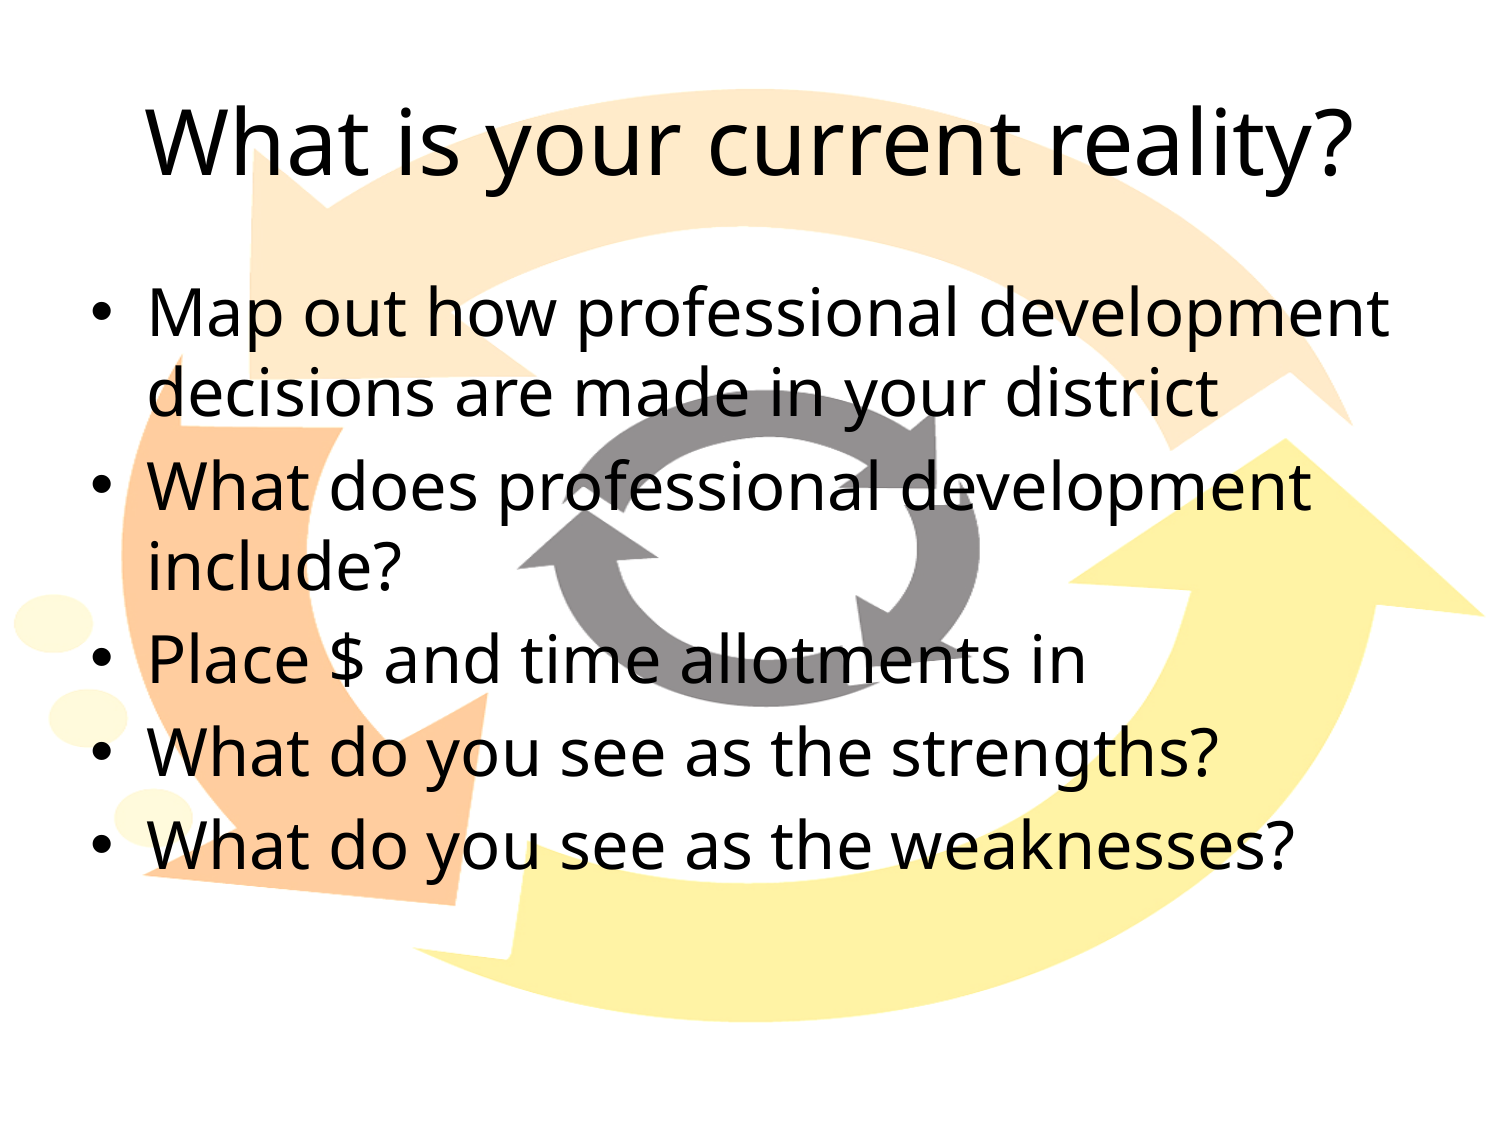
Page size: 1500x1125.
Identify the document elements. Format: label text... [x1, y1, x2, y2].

title What is your current reality? [74, 44, 1426, 233]
list Map out how professional development decisions are made in your district What does professional development include? Place $ and time allotments in What do you see as the strengths? What do you see as the weaknesses? [74, 262, 1426, 1006]
